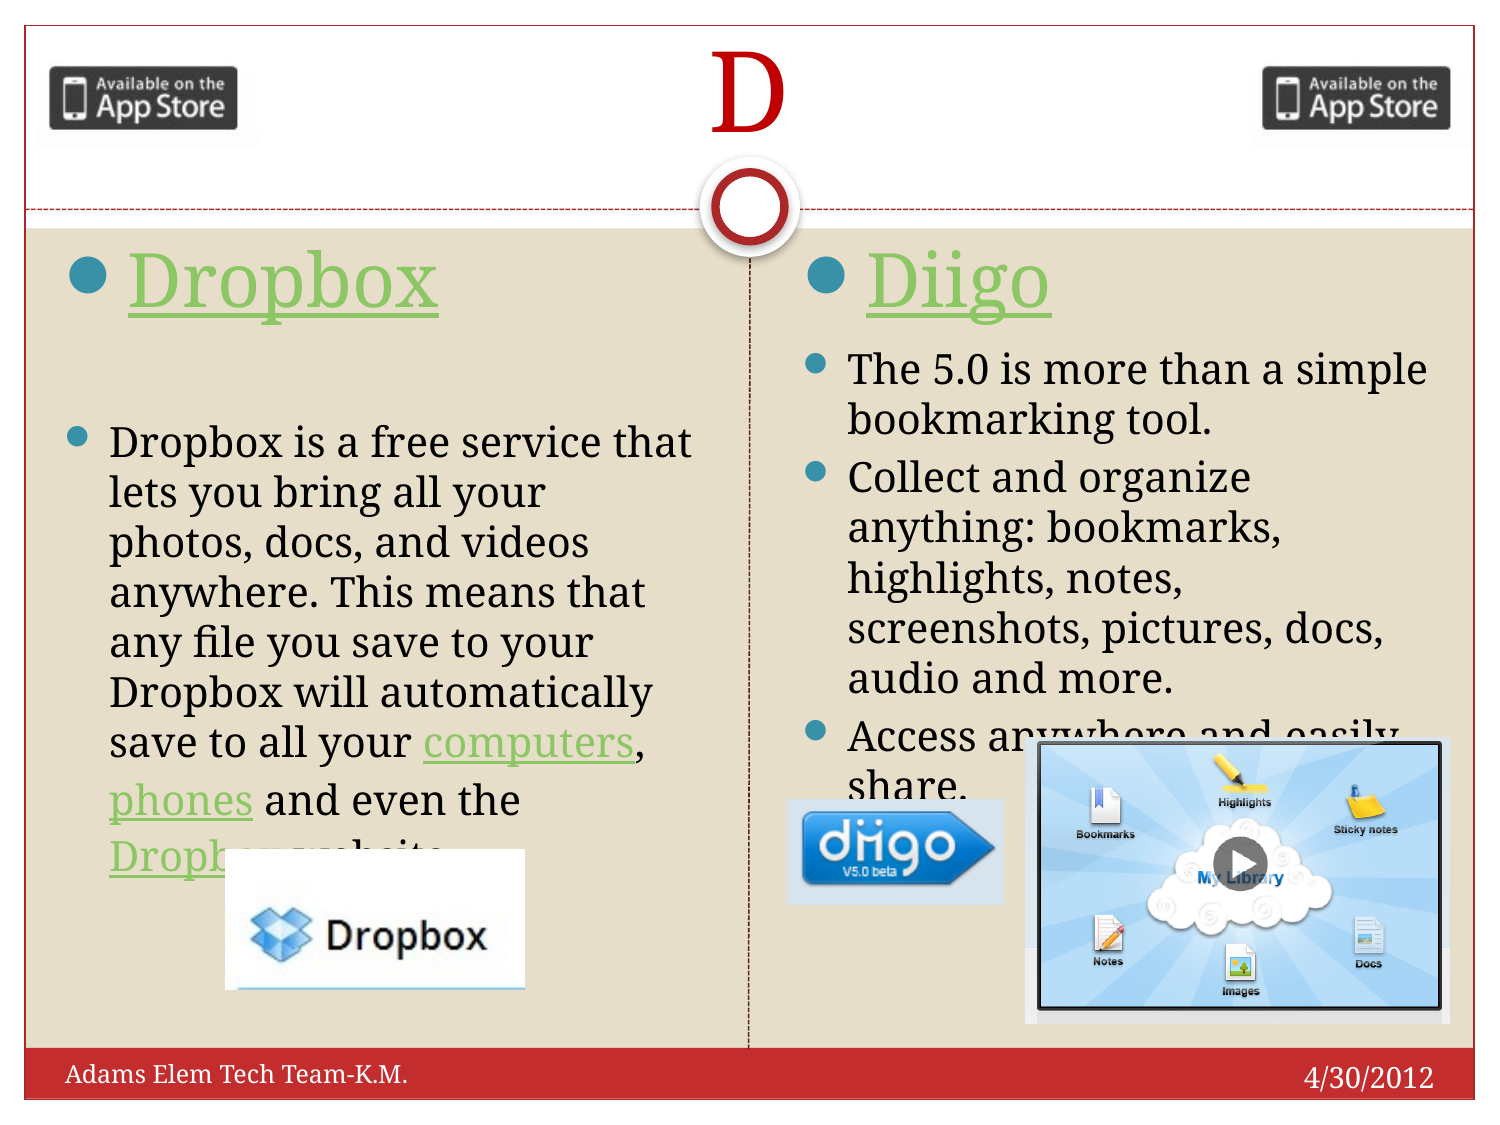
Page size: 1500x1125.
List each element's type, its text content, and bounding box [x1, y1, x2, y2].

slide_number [950, 1051, 1450, 1112]
picture [37, 49, 259, 149]
list Dropbox Dropbox is a free service that lets you bring all your photos, docs, and videos anywhere. This means that any file you save to your Dropbox will automatically save to all your computers, phones and even the Dropbox website. [49, 224, 712, 993]
picture [224, 849, 526, 990]
footer Adams Elem Tech Team-K.M. [50, 1051, 638, 1112]
list Diigo The 5.0 is more than a simple bookmarking tool. Collect and organize anything: bookmarks, highlights, notes, screenshots, pictures, docs, audio and more. Access anywhere and easily share. [787, 224, 1450, 993]
picture [1024, 737, 1451, 1025]
picture [787, 799, 1004, 905]
title D [49, 37, 1450, 162]
picture [1249, 49, 1471, 149]
